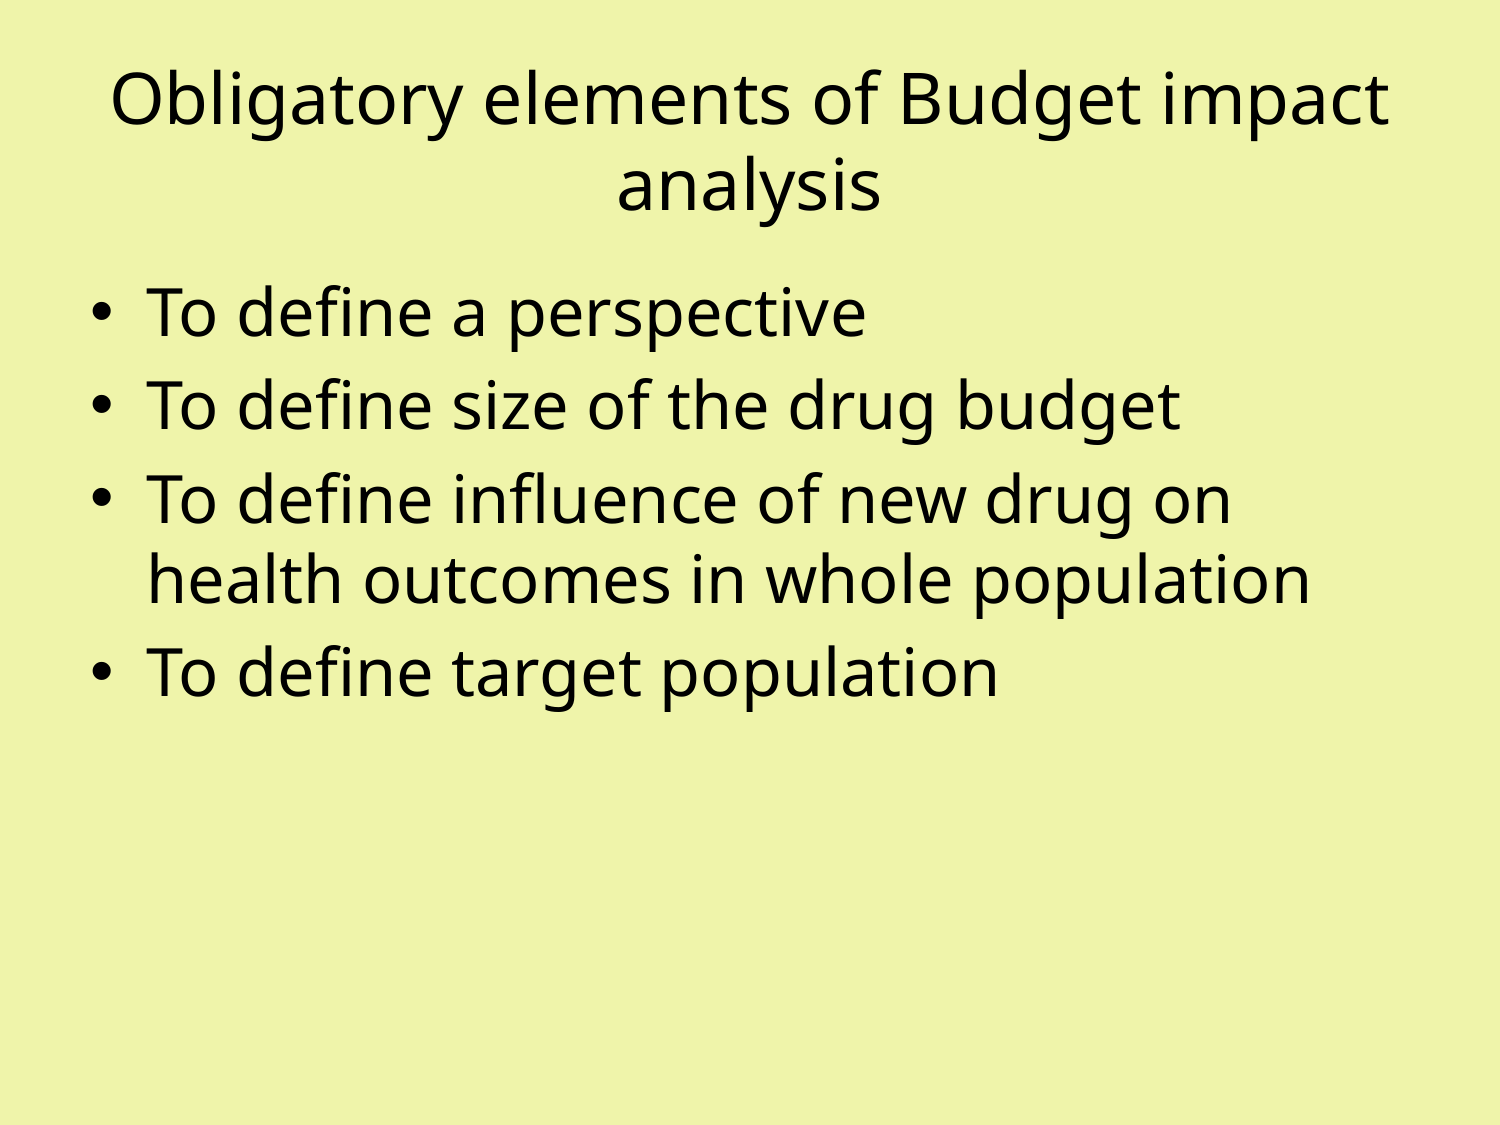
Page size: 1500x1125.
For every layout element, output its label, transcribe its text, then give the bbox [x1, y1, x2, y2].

list To define a perspective To define size of the drug budget To define influence of new drug on health outcomes in whole population To define target population [75, 262, 1425, 1005]
title Obligatory elements of Budget impact analysis [75, 45, 1425, 233]
